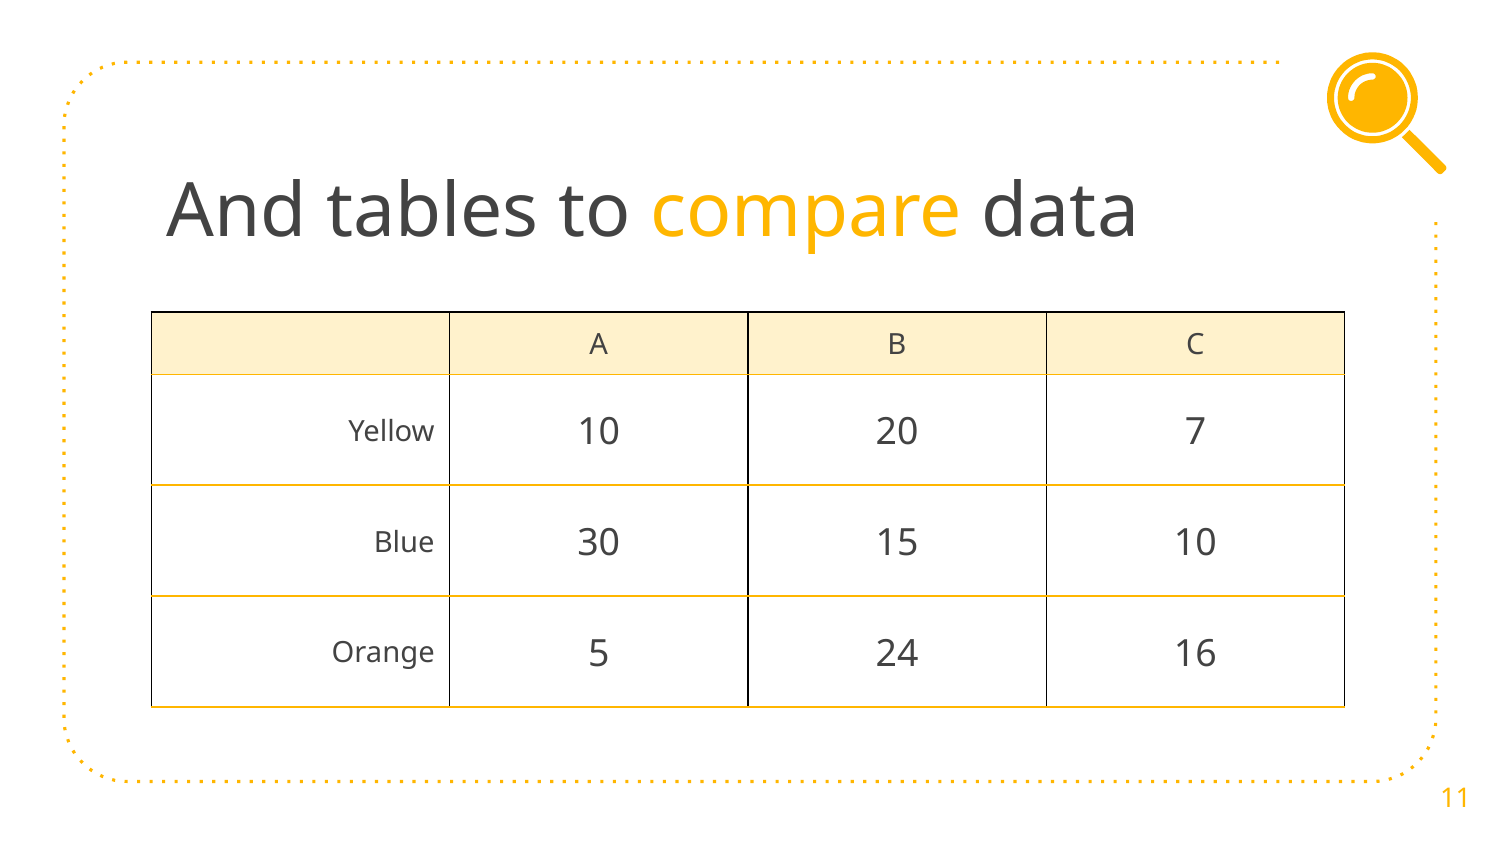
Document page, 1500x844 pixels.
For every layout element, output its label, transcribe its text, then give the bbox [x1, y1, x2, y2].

table_cell 10 [1047, 486, 1344, 595]
table_cell 24 [749, 597, 1046, 706]
table_cell 7 [1047, 375, 1344, 484]
title And tables to compare data [151, 146, 1278, 287]
table_cell 10 [450, 375, 747, 484]
table_cell 5 [450, 597, 747, 706]
table_header [152, 313, 449, 374]
slide_number 11 [1411, 753, 1500, 844]
table_cell 30 [450, 486, 747, 595]
table_cell 20 [749, 375, 1046, 484]
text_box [1326, 51, 1447, 175]
table_header C [1047, 313, 1344, 374]
table_cell 15 [749, 486, 1046, 595]
table_cell Blue [152, 486, 449, 595]
table_cell Orange [152, 597, 449, 706]
table_cell Yellow [152, 375, 449, 484]
table_header B [749, 313, 1046, 374]
table_cell 16 [1047, 597, 1344, 706]
table_header A [450, 313, 747, 374]
